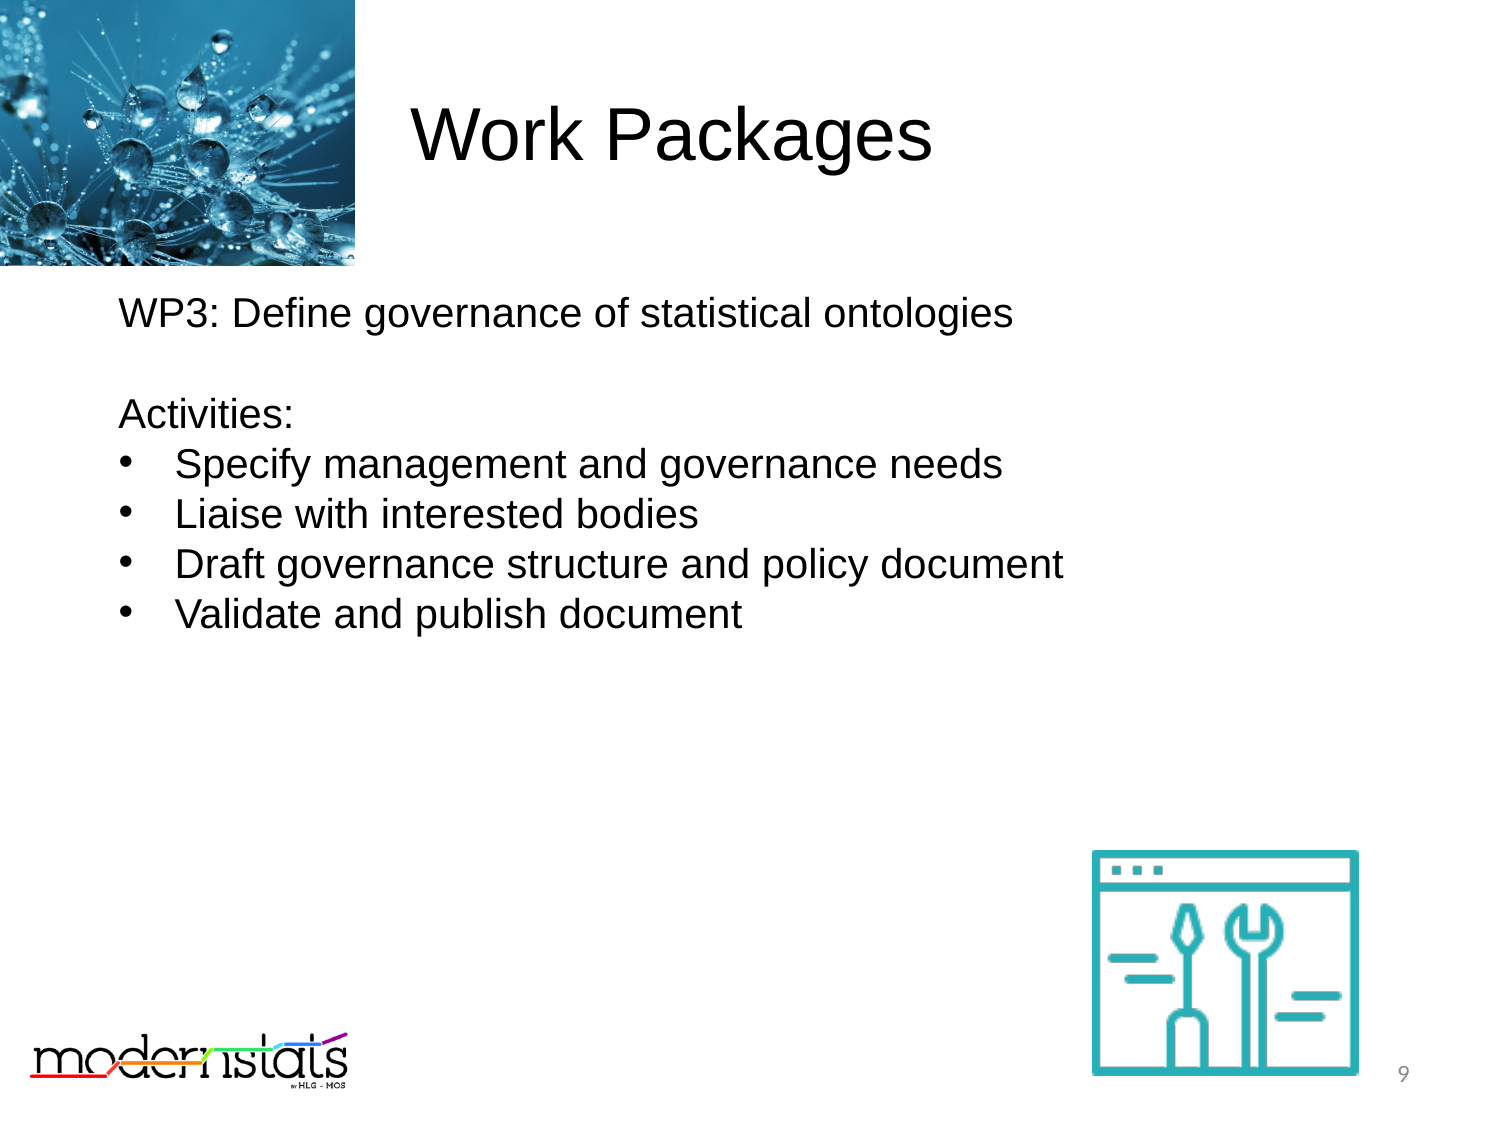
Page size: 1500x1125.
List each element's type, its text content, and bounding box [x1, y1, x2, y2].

picture [1092, 850, 1360, 1076]
picture [29, 1028, 348, 1091]
text_box Work Packages [100, 78, 1435, 183]
picture [0, 0, 355, 266]
text_box <numéro> [1074, 1042, 1425, 1103]
text_box WP3: Define governance of statistical ontologies Activities: Specify management and governance needs Liaise with interested bodies Draft governance structure and policy document Validate and publish document [103, 278, 1391, 939]
